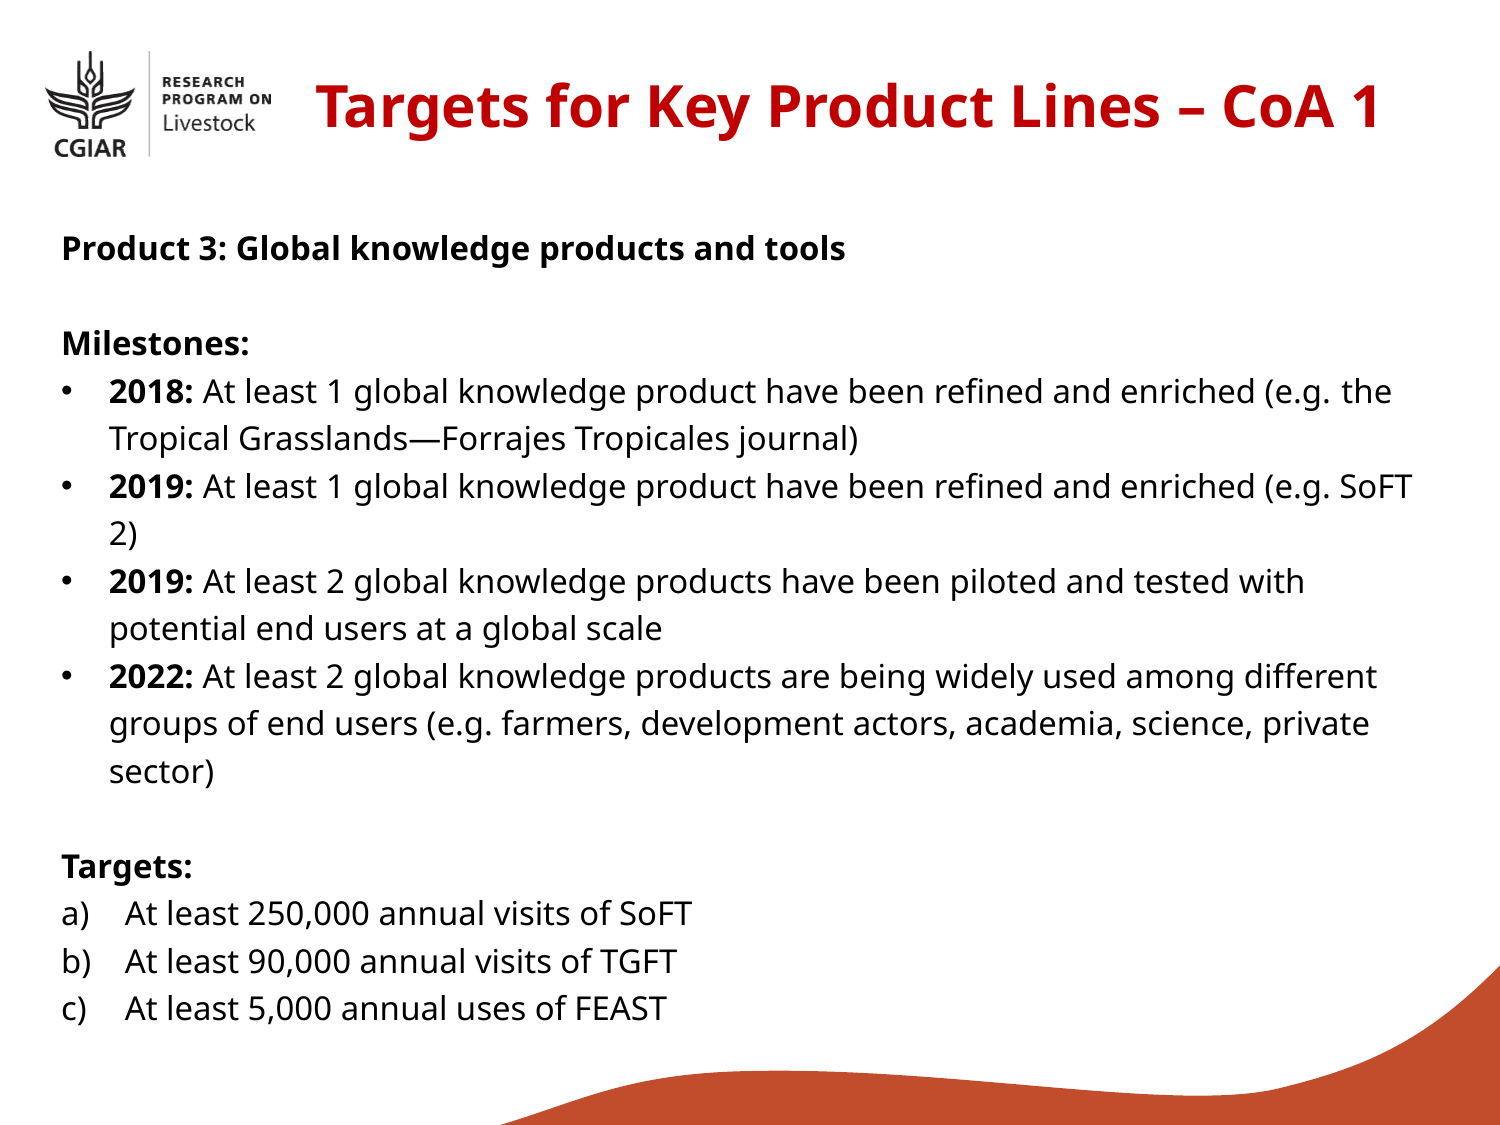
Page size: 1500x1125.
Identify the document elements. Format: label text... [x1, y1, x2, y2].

picture [45, 51, 271, 157]
list Targets for Key Product Lines – CoA 1 [300, 33, 1463, 175]
list Product 3: Global knowledge products and tools Milestones: 2018: At least 1 global knowledge product have been refined and enriched (e.g. the Tropical Grasslands—Forrajes Tropicales journal) 2019: At least 1 global knowledge product have been refined and enriched (e.g. SoFT 2) 2019: At least 2 global knowledge products have been piloted and tested with potential end users at a global scale 2022: At least 2 global knowledge products are being widely used among different groups of end users (e.g. farmers, development actors, academia, science, private sector) Targets: At least 250,000 annual visits of SoFT At least 90,000 annual visits of TGFT At least 5,000 annual uses of FEAST [45, 212, 1463, 1038]
